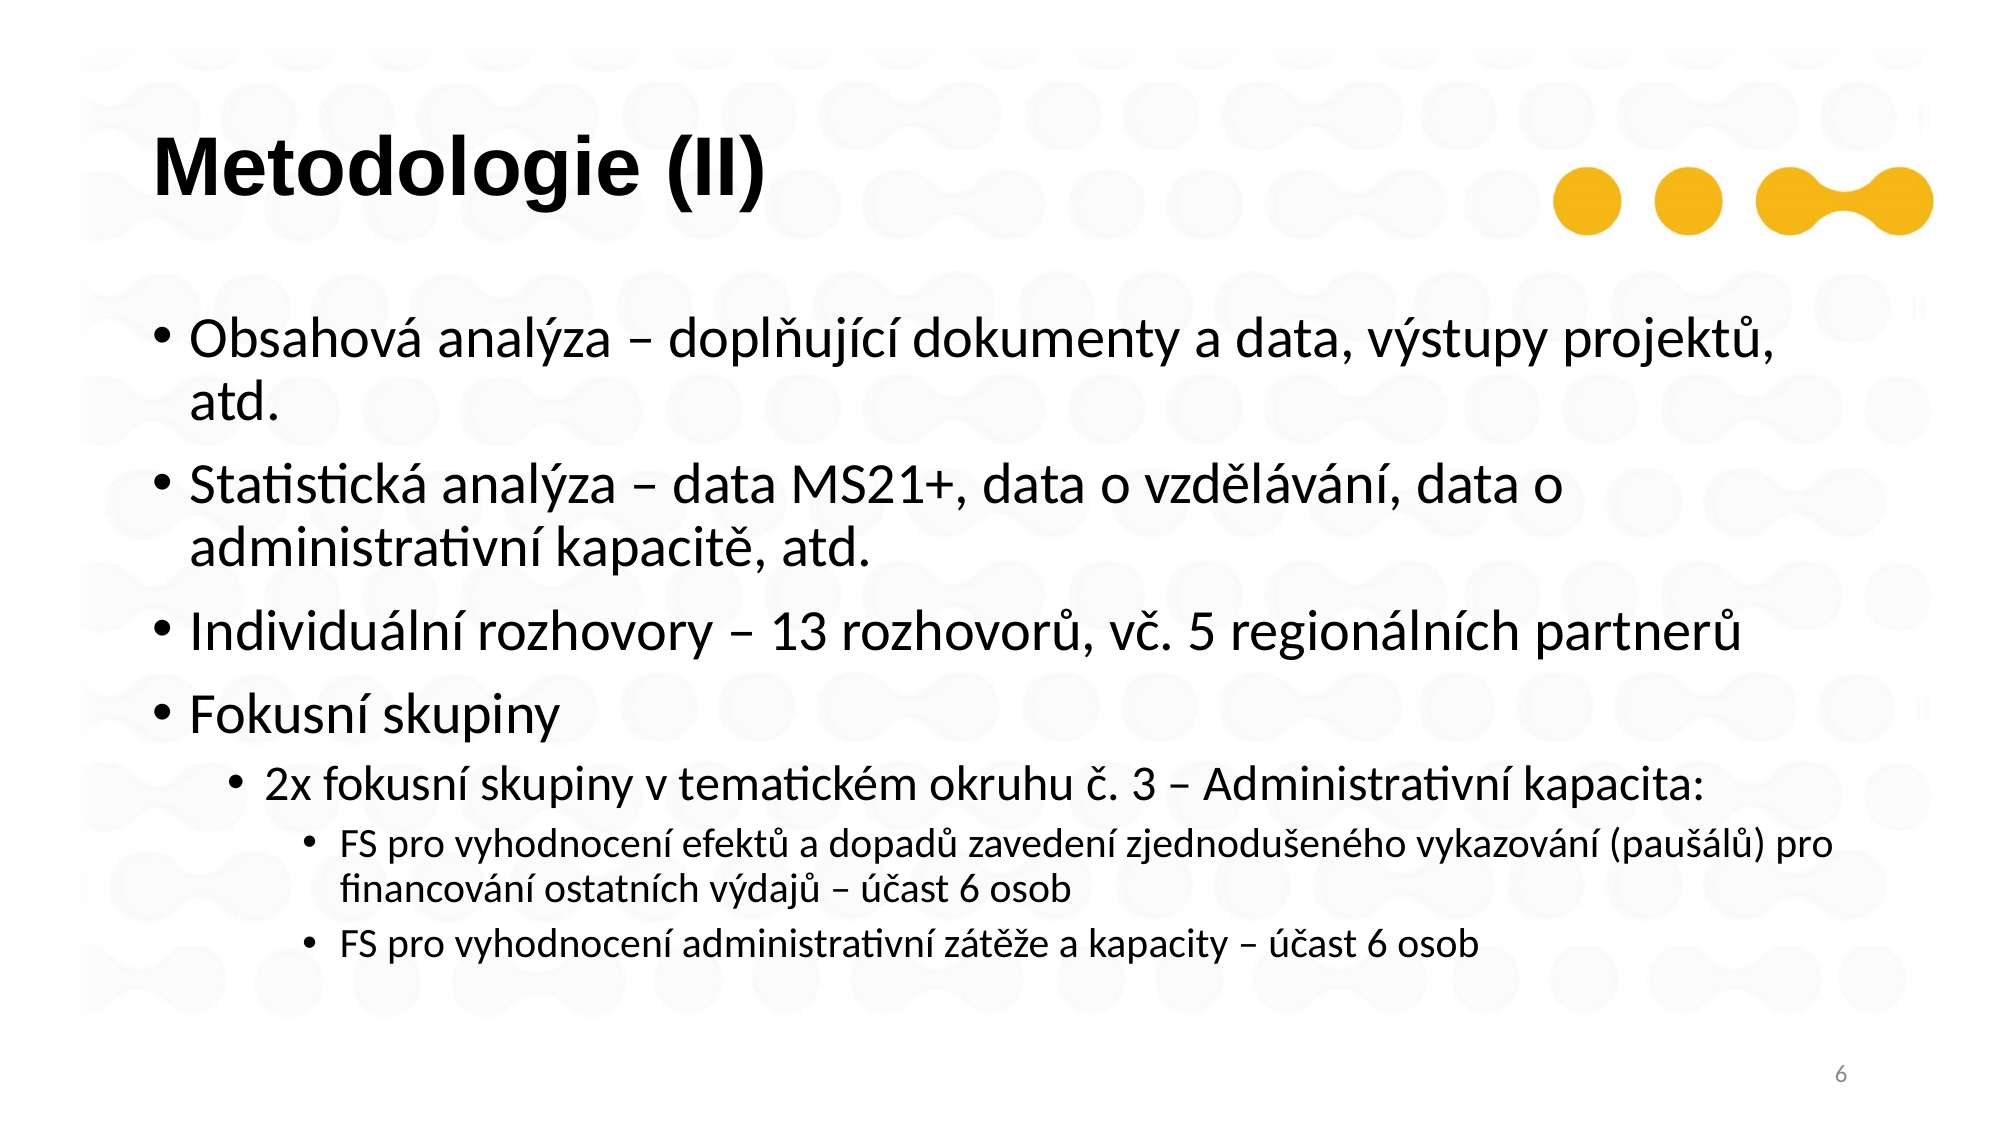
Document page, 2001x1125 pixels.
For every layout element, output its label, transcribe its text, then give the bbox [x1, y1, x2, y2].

picture [100, 70, 1943, 1004]
slide_number 6 [1412, 1042, 1863, 1103]
list Obsahová analýza – doplňující dokumenty a data, výstupy projektů, atd. Statistická analýza – data MS21+, data o vzdělávání, data o administrativní kapacitě, atd. Individuální rozhovory – 13 rozhovorů, vč. 5 regionálních partnerů Fokusní skupiny 2x fokusní skupiny v tematickém okruhu č. 3 – Administrativní kapacita: FS pro vyhodnocení efektů a dopadů zavedení zjednodušeného vykazování (paušálů) pro financování ostatních výdajů – účast 6 osob FS pro vyhodnocení administrativní zátěže a kapacity – účast 6 osob [137, 299, 1863, 1066]
title Metodologie (II) [137, 59, 1863, 278]
